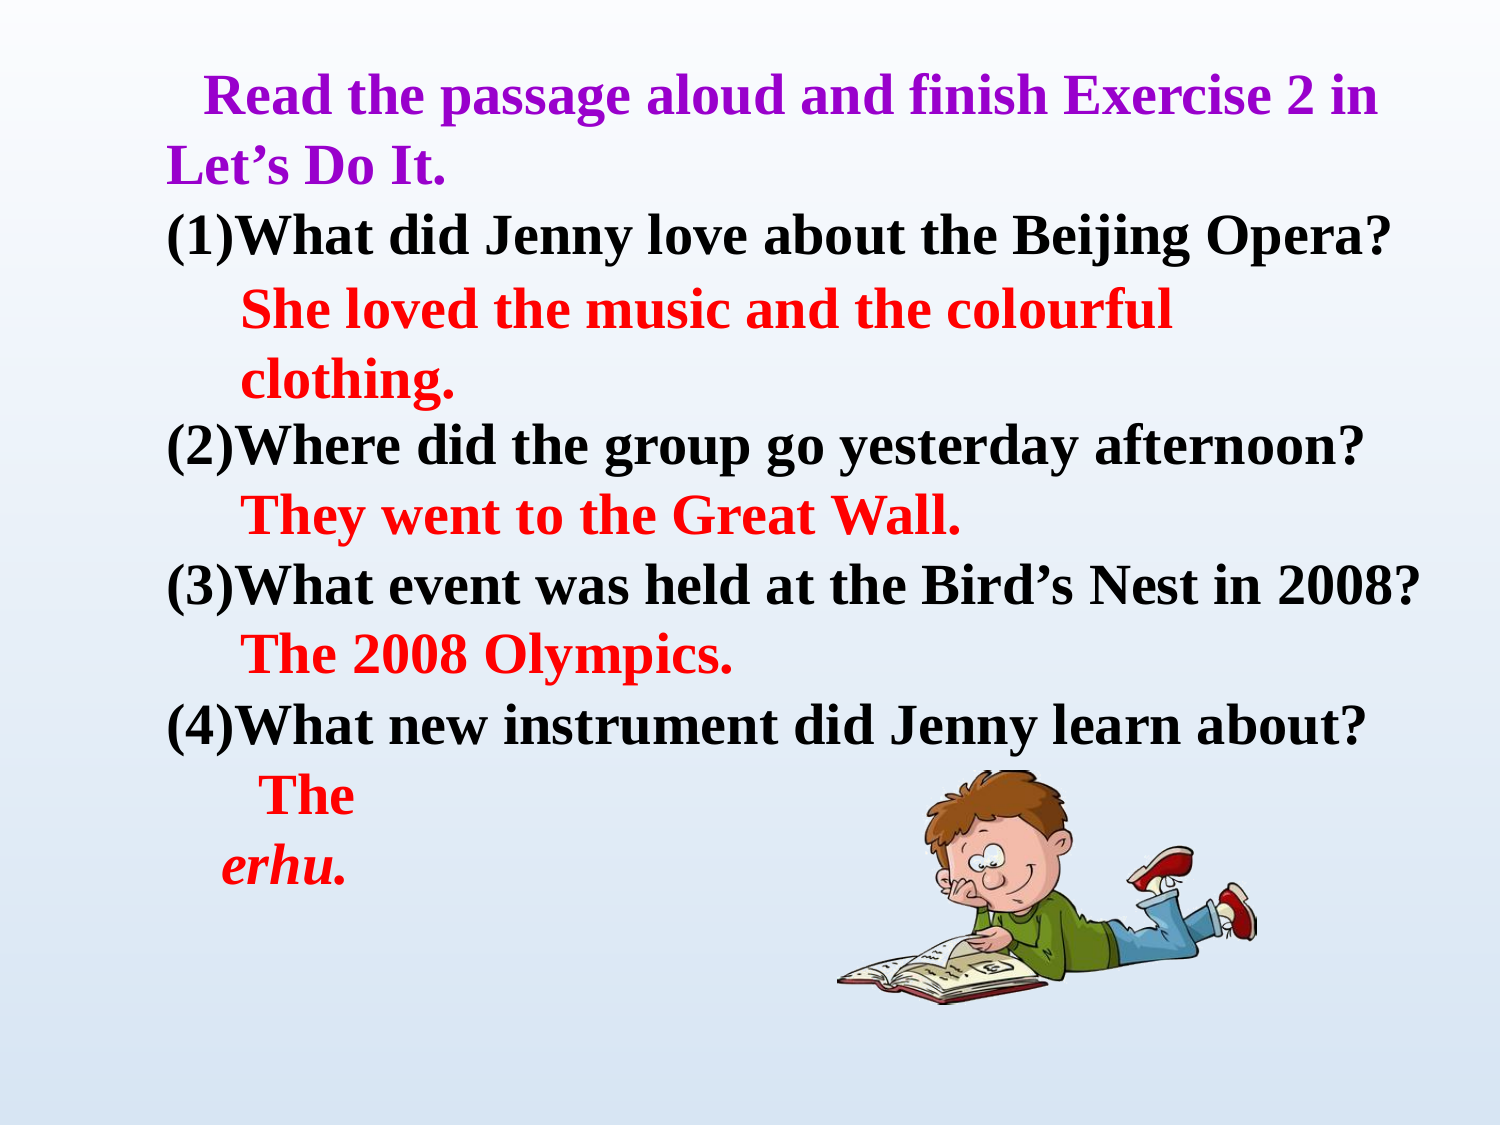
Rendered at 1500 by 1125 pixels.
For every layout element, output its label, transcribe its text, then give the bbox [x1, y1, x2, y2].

text_box Read the passage aloud and finish Exercise 2 in Let’s Do It. (1)What did Jenny love about the Beijing Opera? (2)Where did the group go yesterday afternoon? (3)What event was held at the Bird’s Nest in 2008? (4)What new instrument did Jenny learn about? [151, 48, 1448, 834]
picture [837, 770, 1257, 1006]
text_box She loved the music and the colourful clothing. [225, 262, 1272, 463]
text_box They went to the Great Wall. [226, 468, 977, 554]
text_box The 2008 Olympics. [225, 607, 1201, 693]
text_box The erhu. [206, 748, 476, 834]
